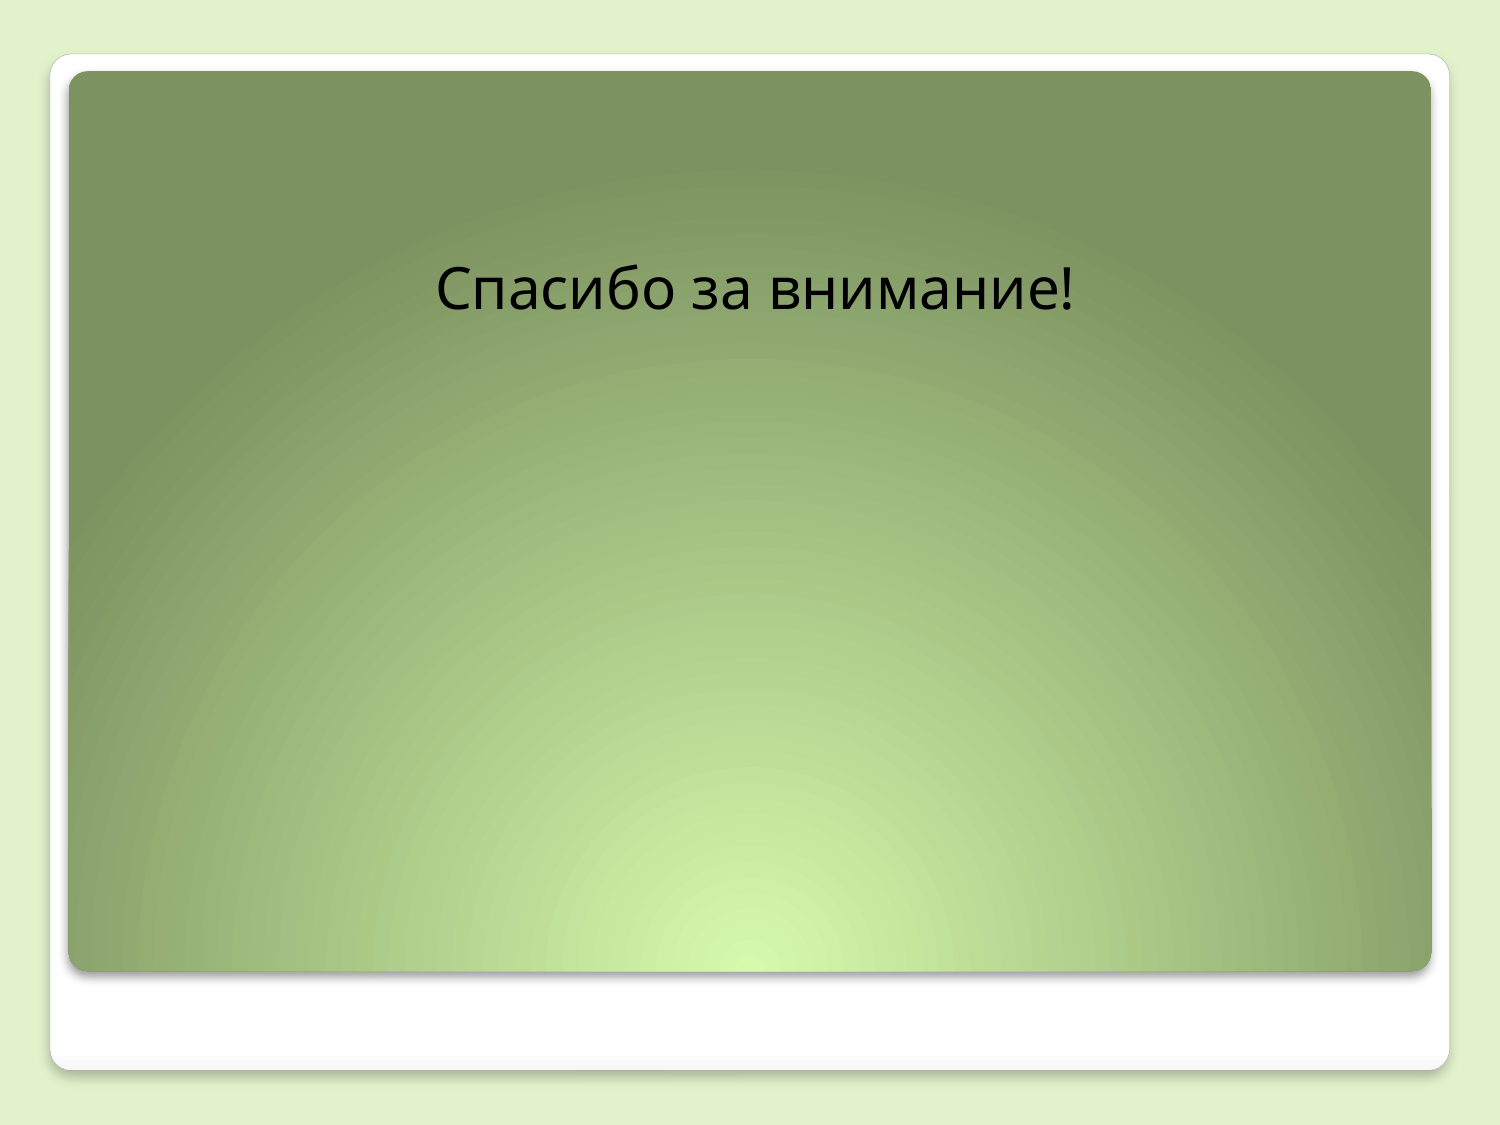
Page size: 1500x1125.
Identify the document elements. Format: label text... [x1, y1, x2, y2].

picture [442, 408, 1105, 943]
list Спасибо за внимание! [76, 160, 1420, 409]
